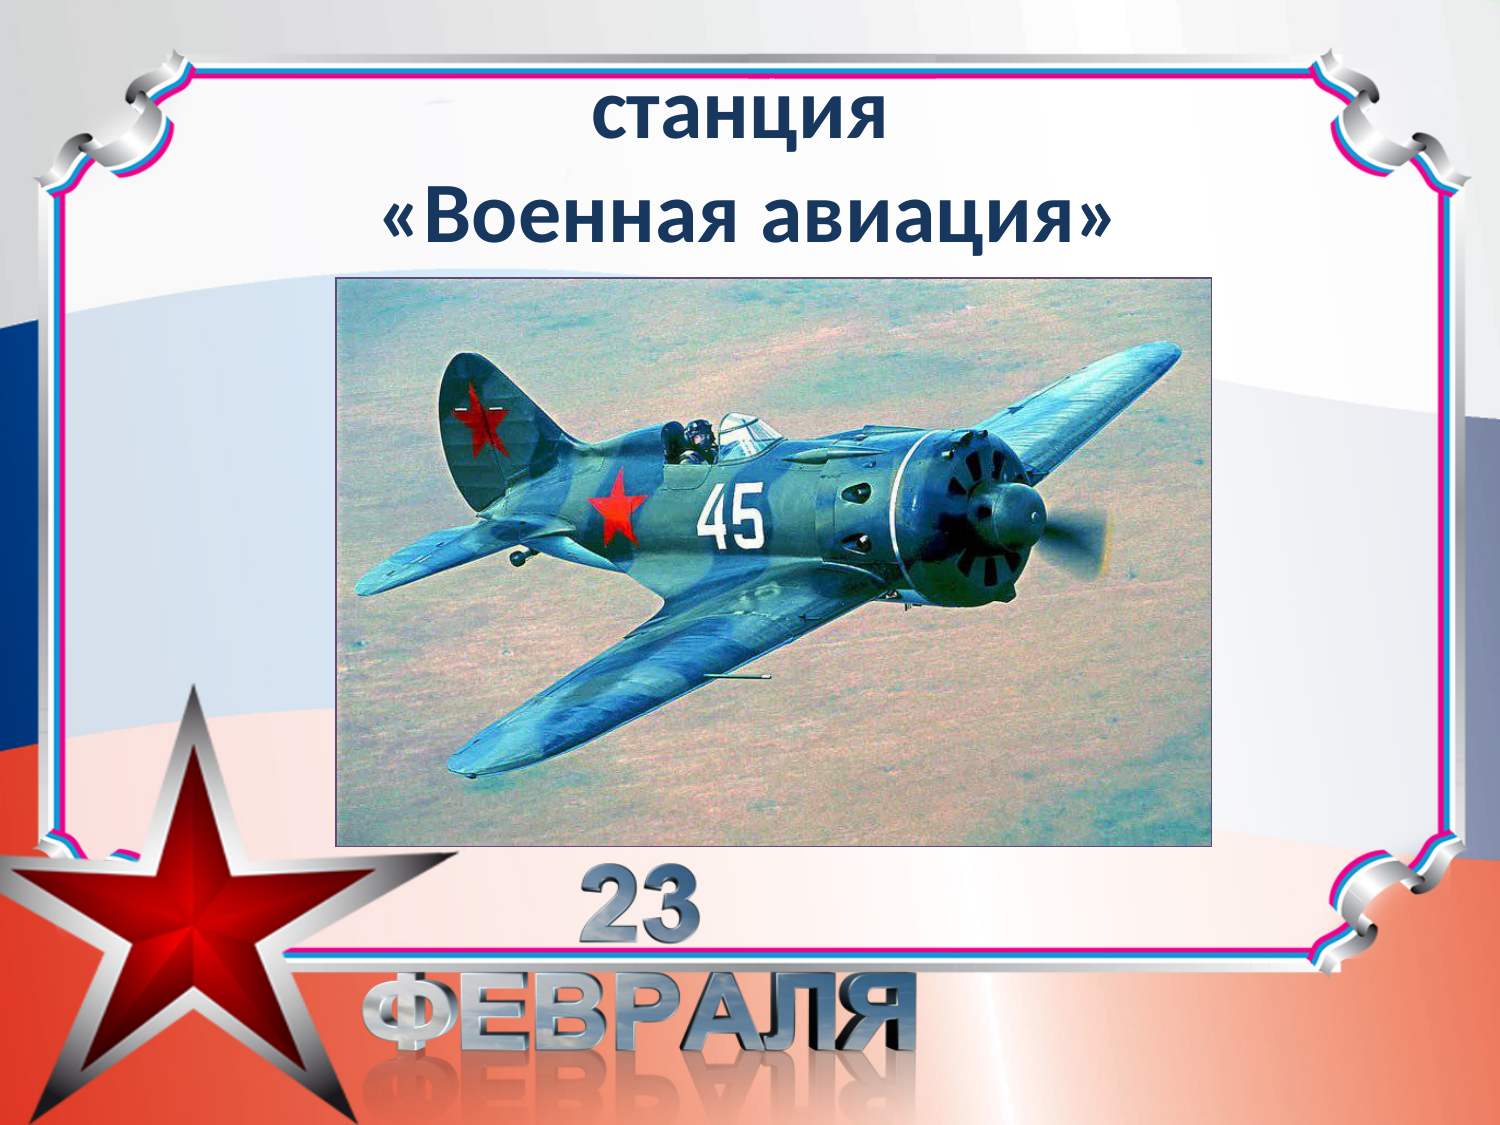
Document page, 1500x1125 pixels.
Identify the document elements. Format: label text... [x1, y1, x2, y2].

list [336, 278, 1211, 847]
picture [0, 0, 1500, 1125]
title станция «Военная авиация» [75, 45, 1425, 268]
